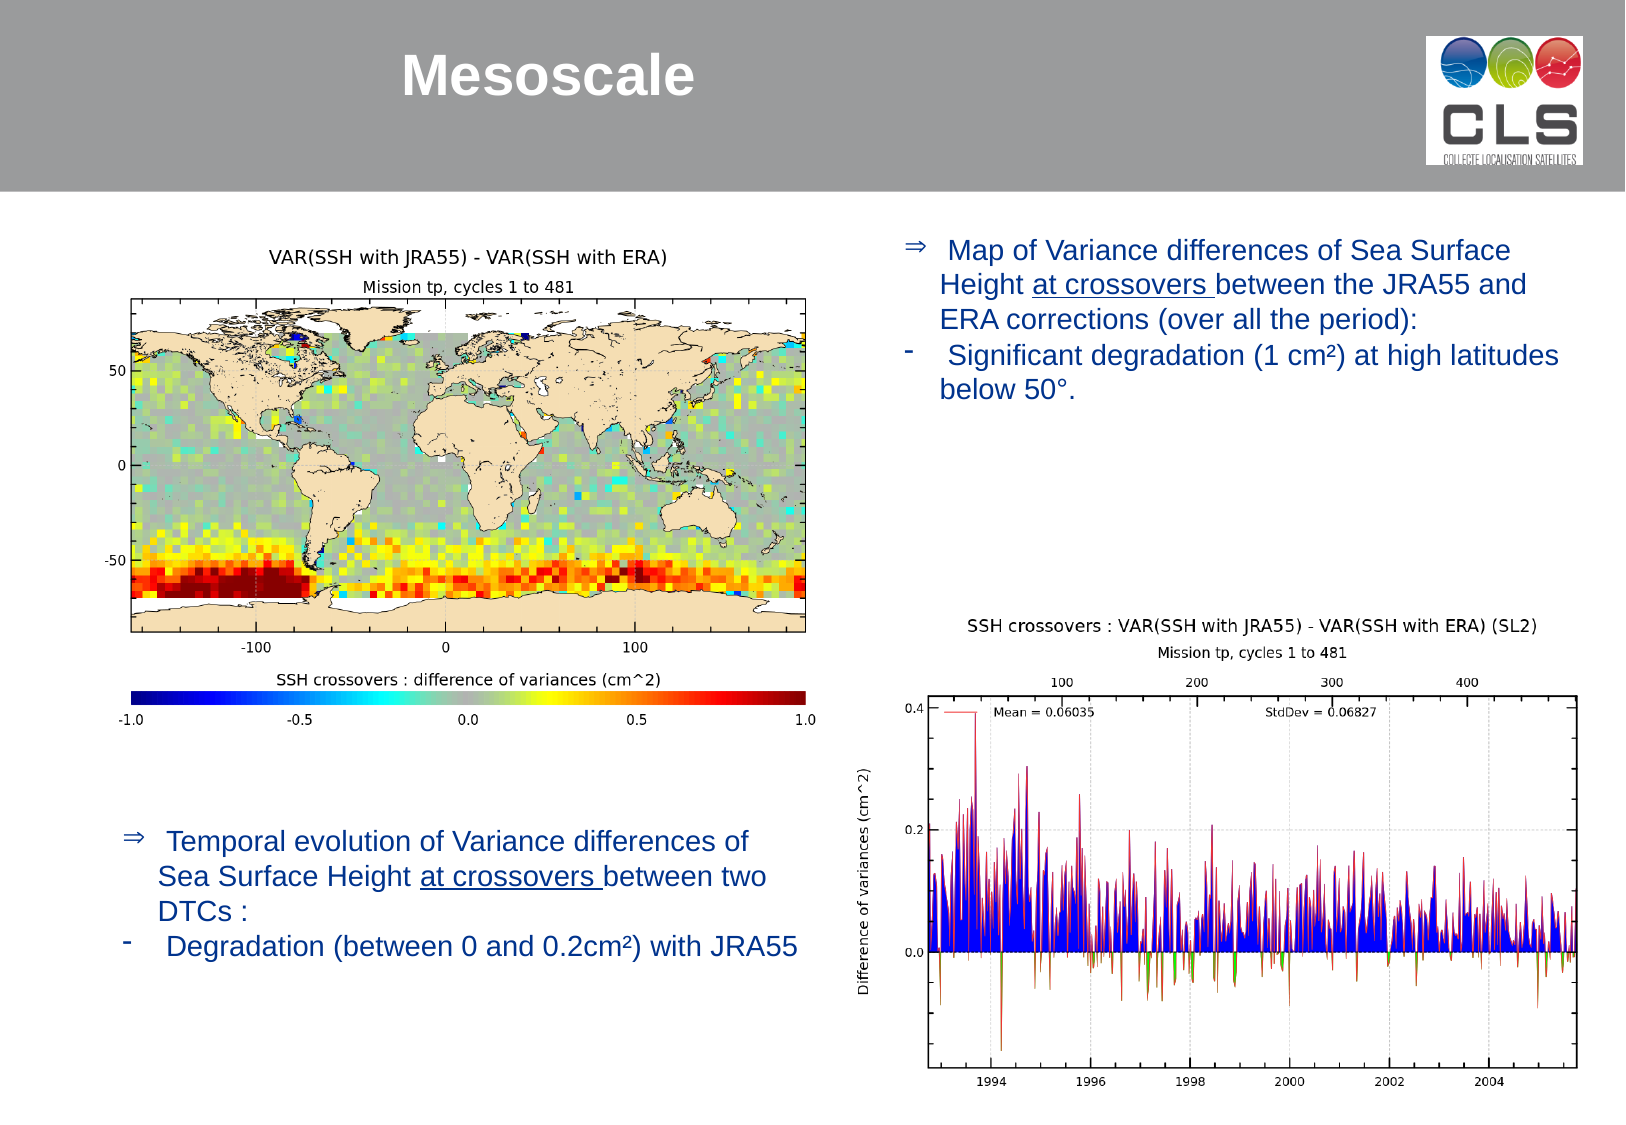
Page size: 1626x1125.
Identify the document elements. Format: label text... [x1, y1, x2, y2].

text_box Temporal evolution of Variance differences of Sea Surface Height at crossovers between two DTCs : Degradation (between 0 and 0.2cm²) with JRA55 [107, 814, 817, 970]
text_box Map of Variance differences of Sea Surface Height at crossovers between the JRA55 and ERA corrections (over all the period): Significant degradation (1 cm²) at high latitudes below 50°. [889, 223, 1599, 518]
picture [48, 225, 1604, 1113]
picture [1426, 36, 1583, 165]
text_box Mesoscale [386, 40, 1162, 119]
